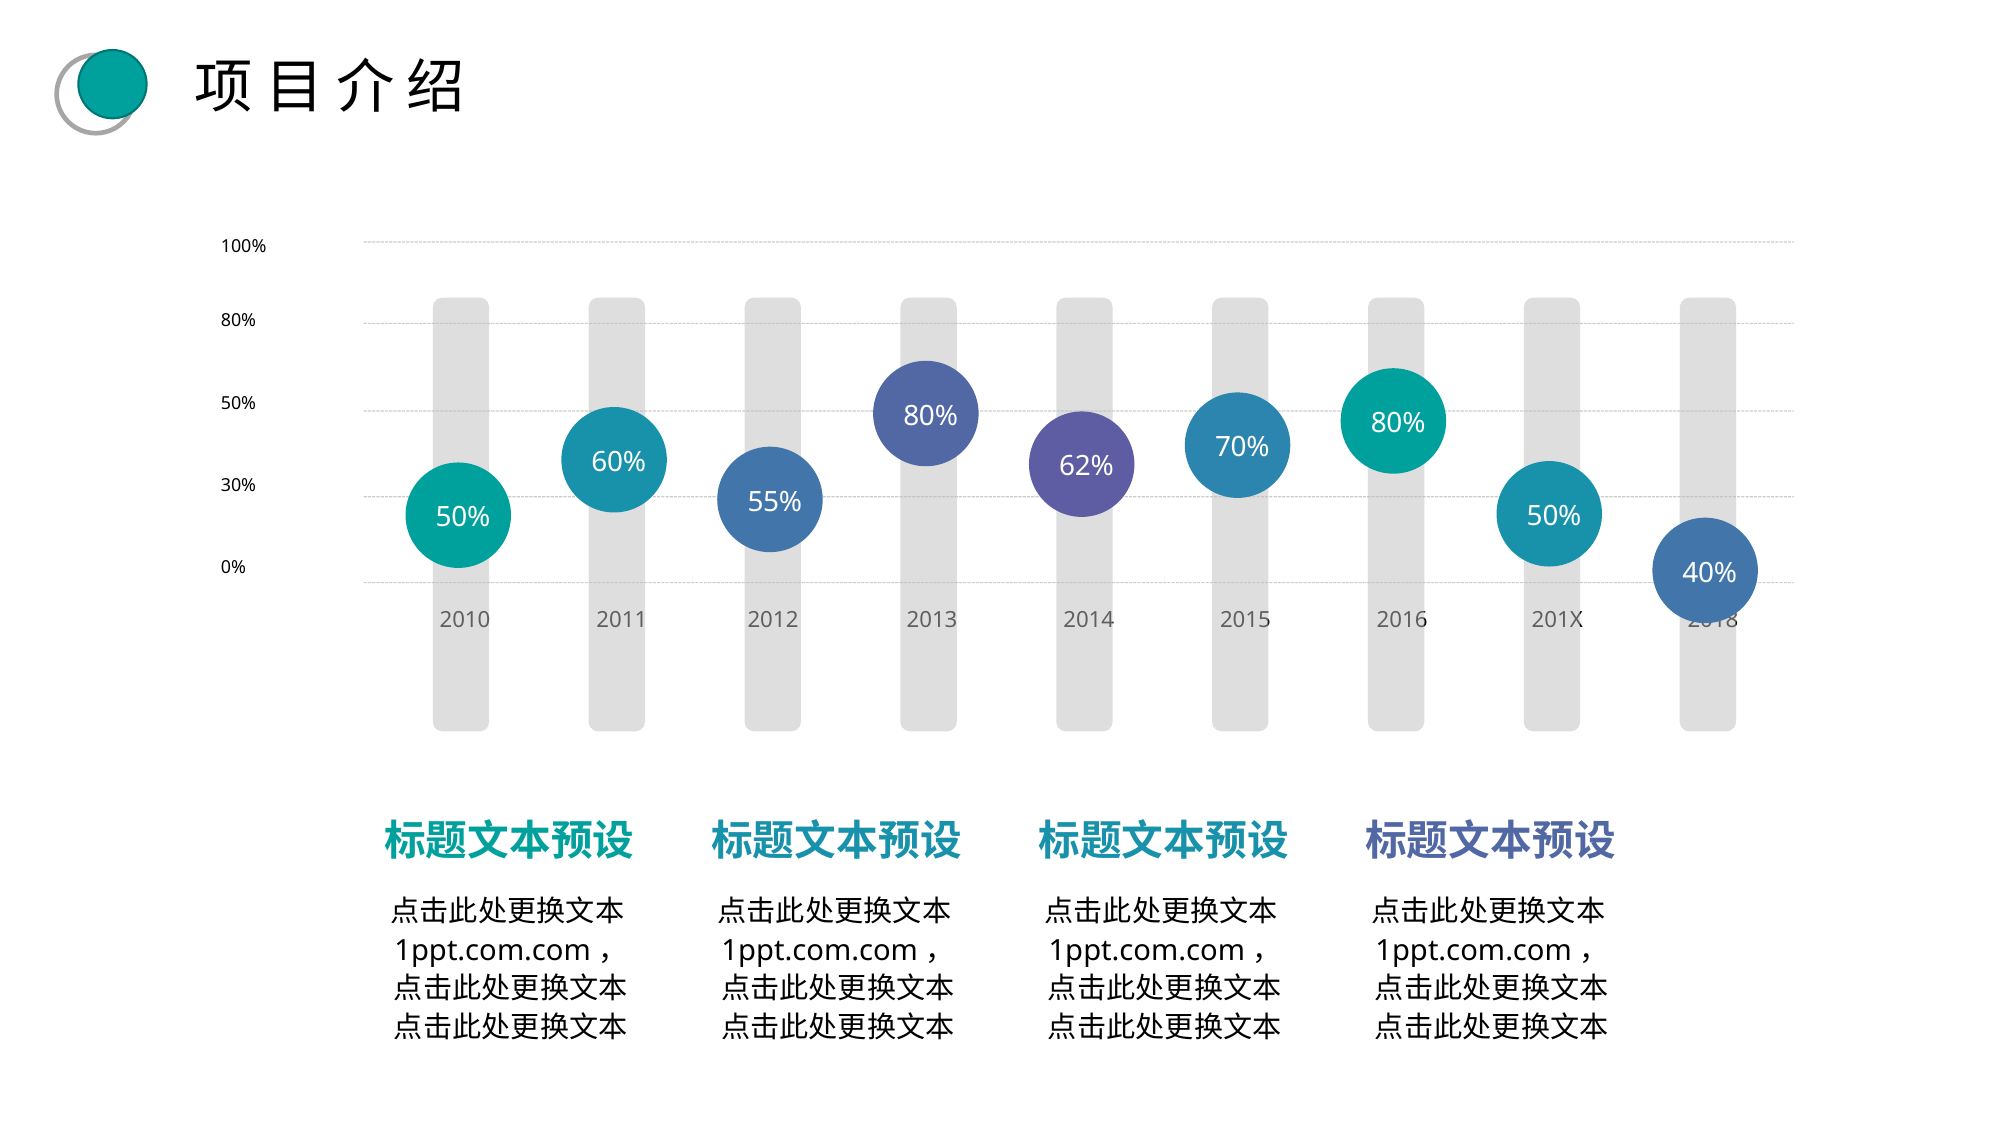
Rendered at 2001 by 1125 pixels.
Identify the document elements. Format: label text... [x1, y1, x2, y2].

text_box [206, 226, 1794, 1052]
text_box 项目介绍 [179, 41, 604, 126]
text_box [56, 49, 147, 134]
